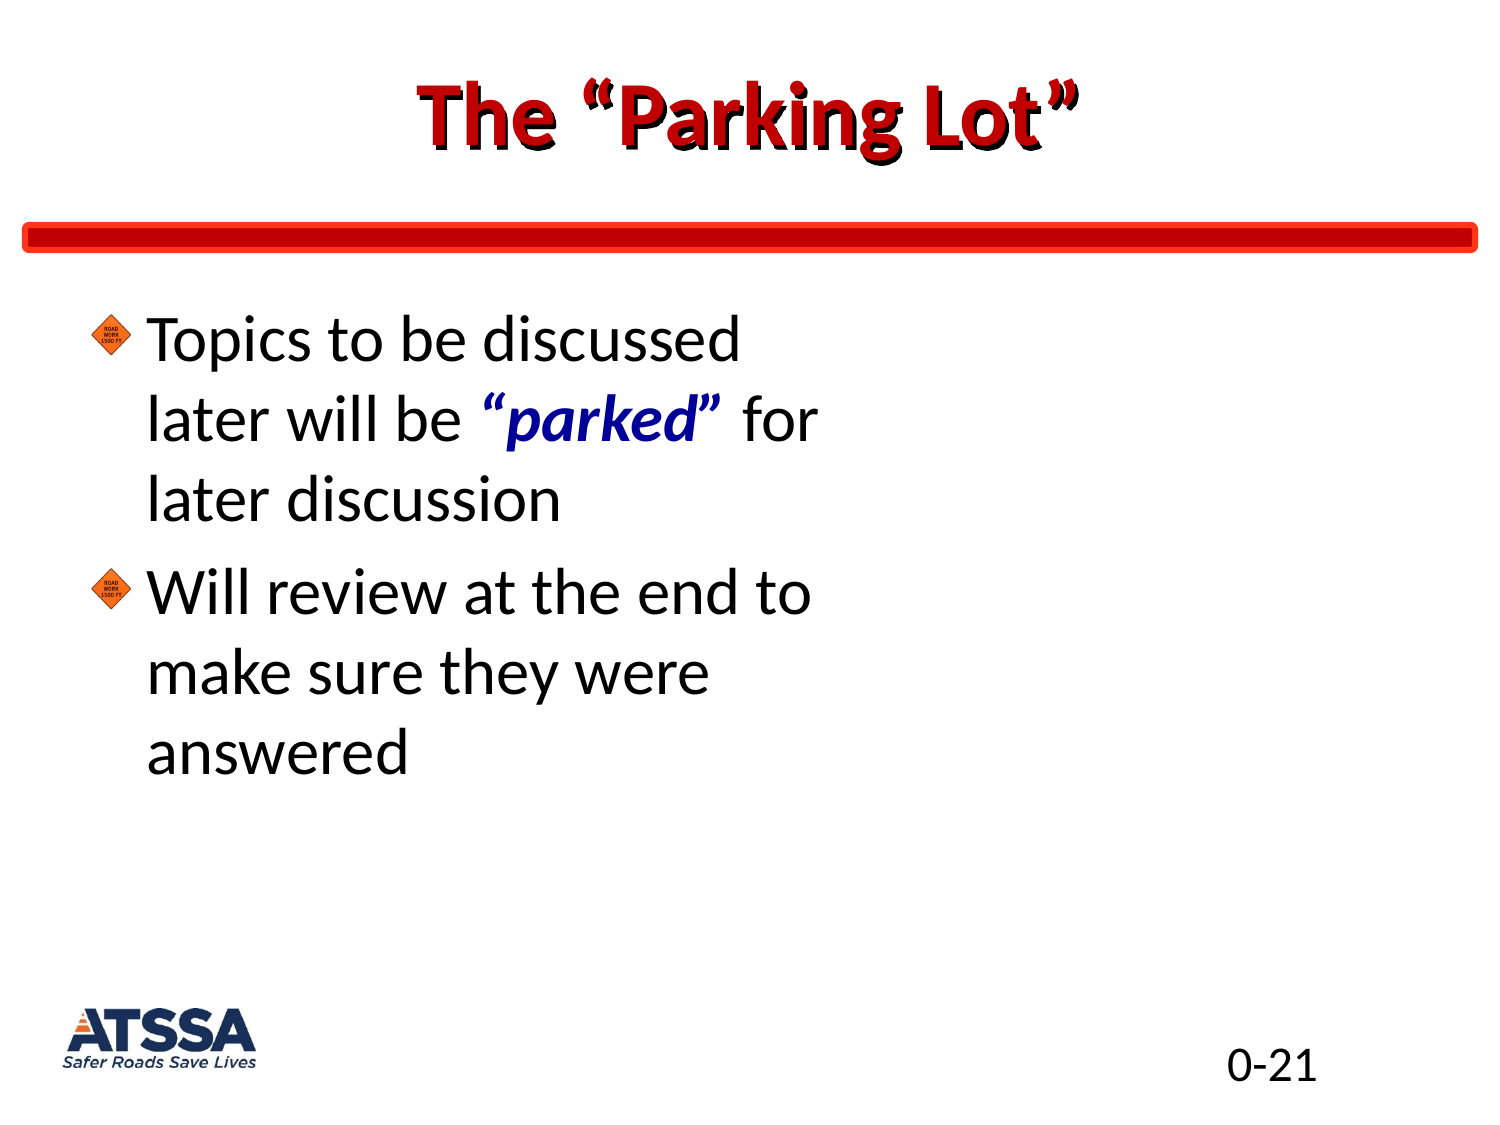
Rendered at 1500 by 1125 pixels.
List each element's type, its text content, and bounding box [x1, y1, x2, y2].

list Topics to be discussed later will be “parked” for later discussion Will review at the end to make sure they were answered [74, 287, 888, 988]
title The “Parking Lot” [0, 0, 1500, 218]
picture [62, 1008, 256, 1068]
picture [90, 313, 132, 356]
picture [90, 567, 132, 610]
